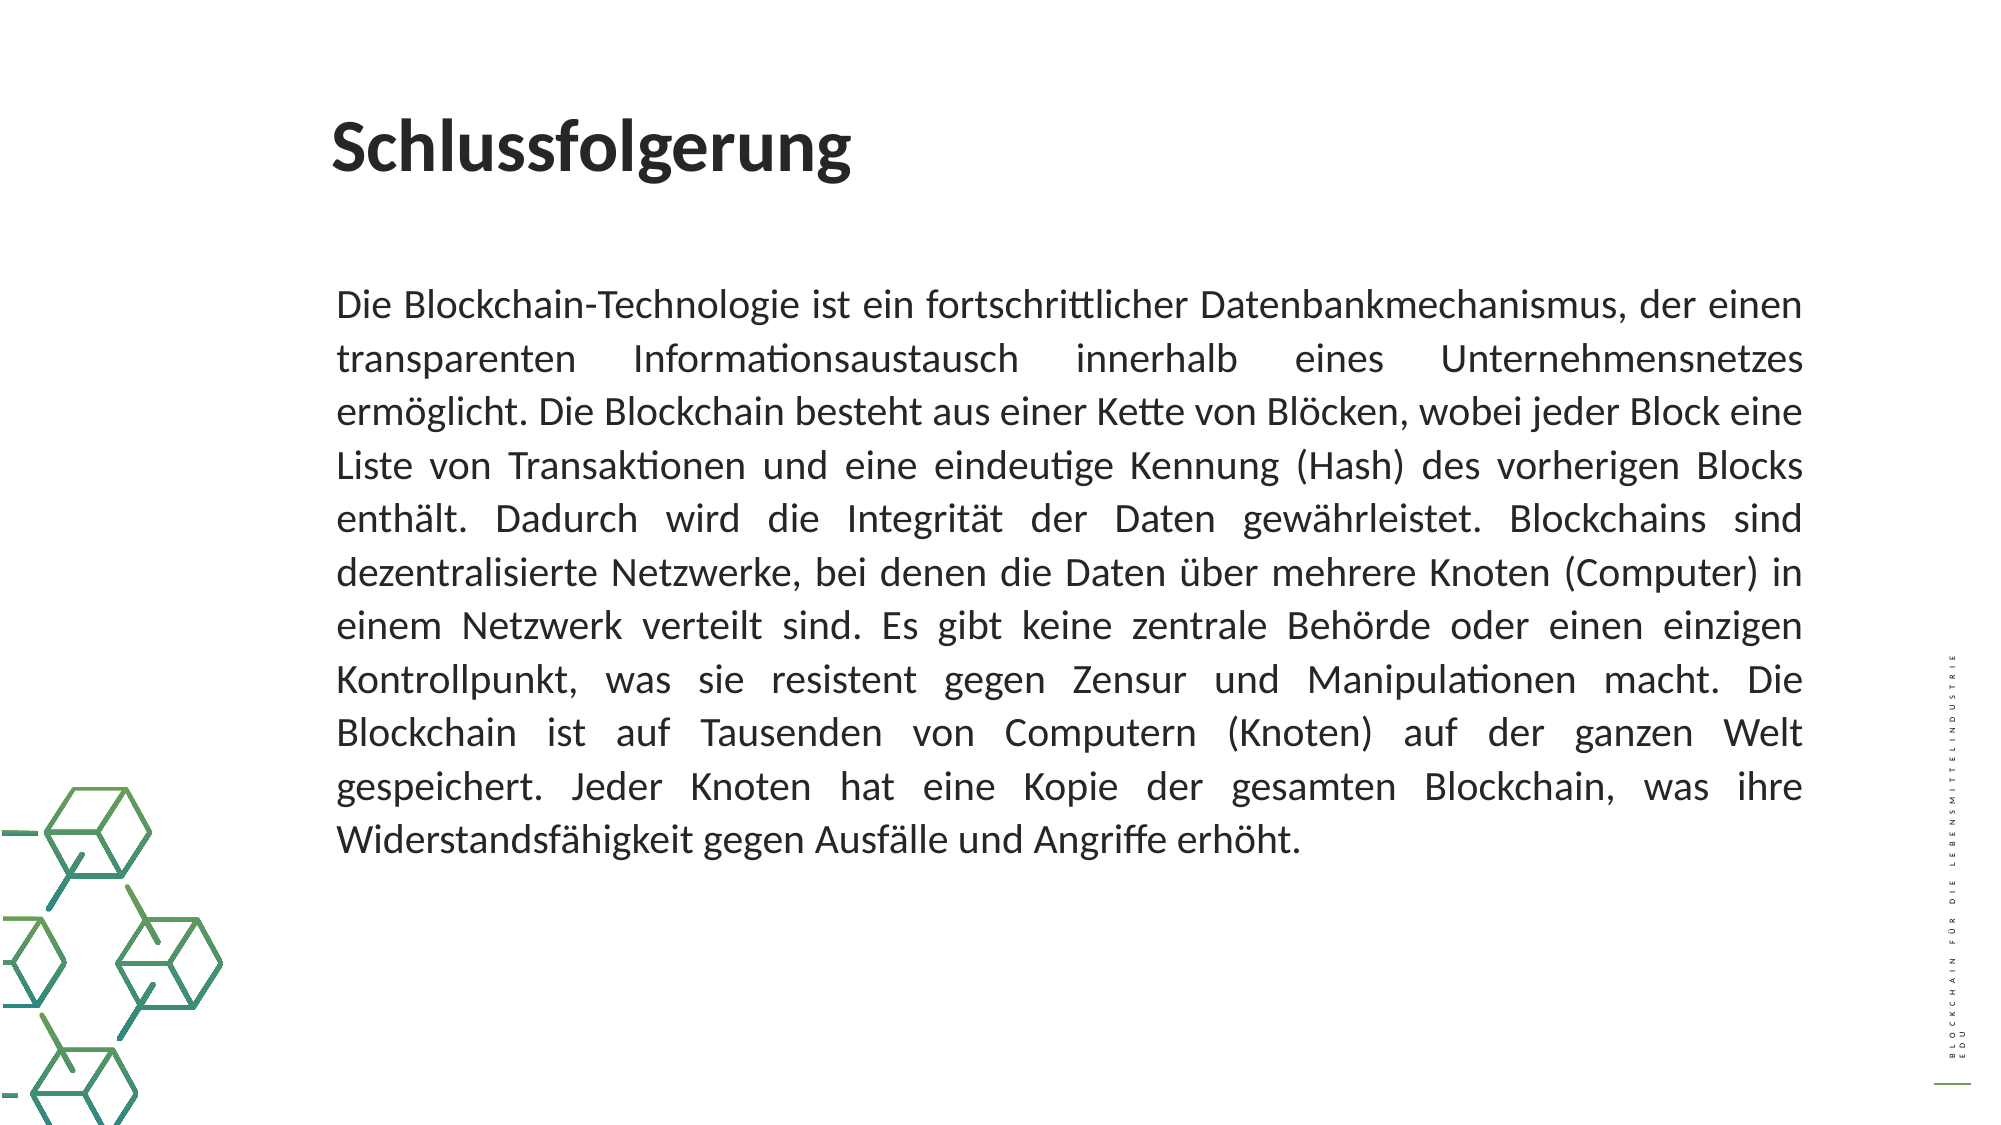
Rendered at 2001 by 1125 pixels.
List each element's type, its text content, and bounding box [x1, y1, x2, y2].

list Die Blockchain-Technologie ist ein fortschrittlicher Datenbankmechanismus, der einen transparenten Informationsaustausch innerhalb eines Unternehmensnetzes ermöglicht. Die Blockchain besteht aus einer Kette von Blöcken, wobei jeder Block eine Liste von Transaktionen und eine eindeutige Kennung (Hash) des vorherigen Blocks enthält. Dadurch wird die Integrität der Daten gewährleistet. Blockchains sind dezentralisierte Netzwerke, bei denen die Daten über mehrere Knoten (Computer) in einem Netzwerk verteilt sind. Es gibt keine zentrale Behörde oder einen einzigen Kontrollpunkt, was sie resistent gegen Zensur und Manipulationen macht. Die Blockchain ist auf Tausenden von Computern (Knoten) auf der ganzen Welt gespeichert. Jeder Knoten hat eine Kopie der gesamten Blockchain, was ihre Widerstandsfähigkeit gegen Ausfälle und Angriffe erhöht. [284, 266, 1820, 1070]
list Schlussfolgerung [316, 99, 1869, 267]
